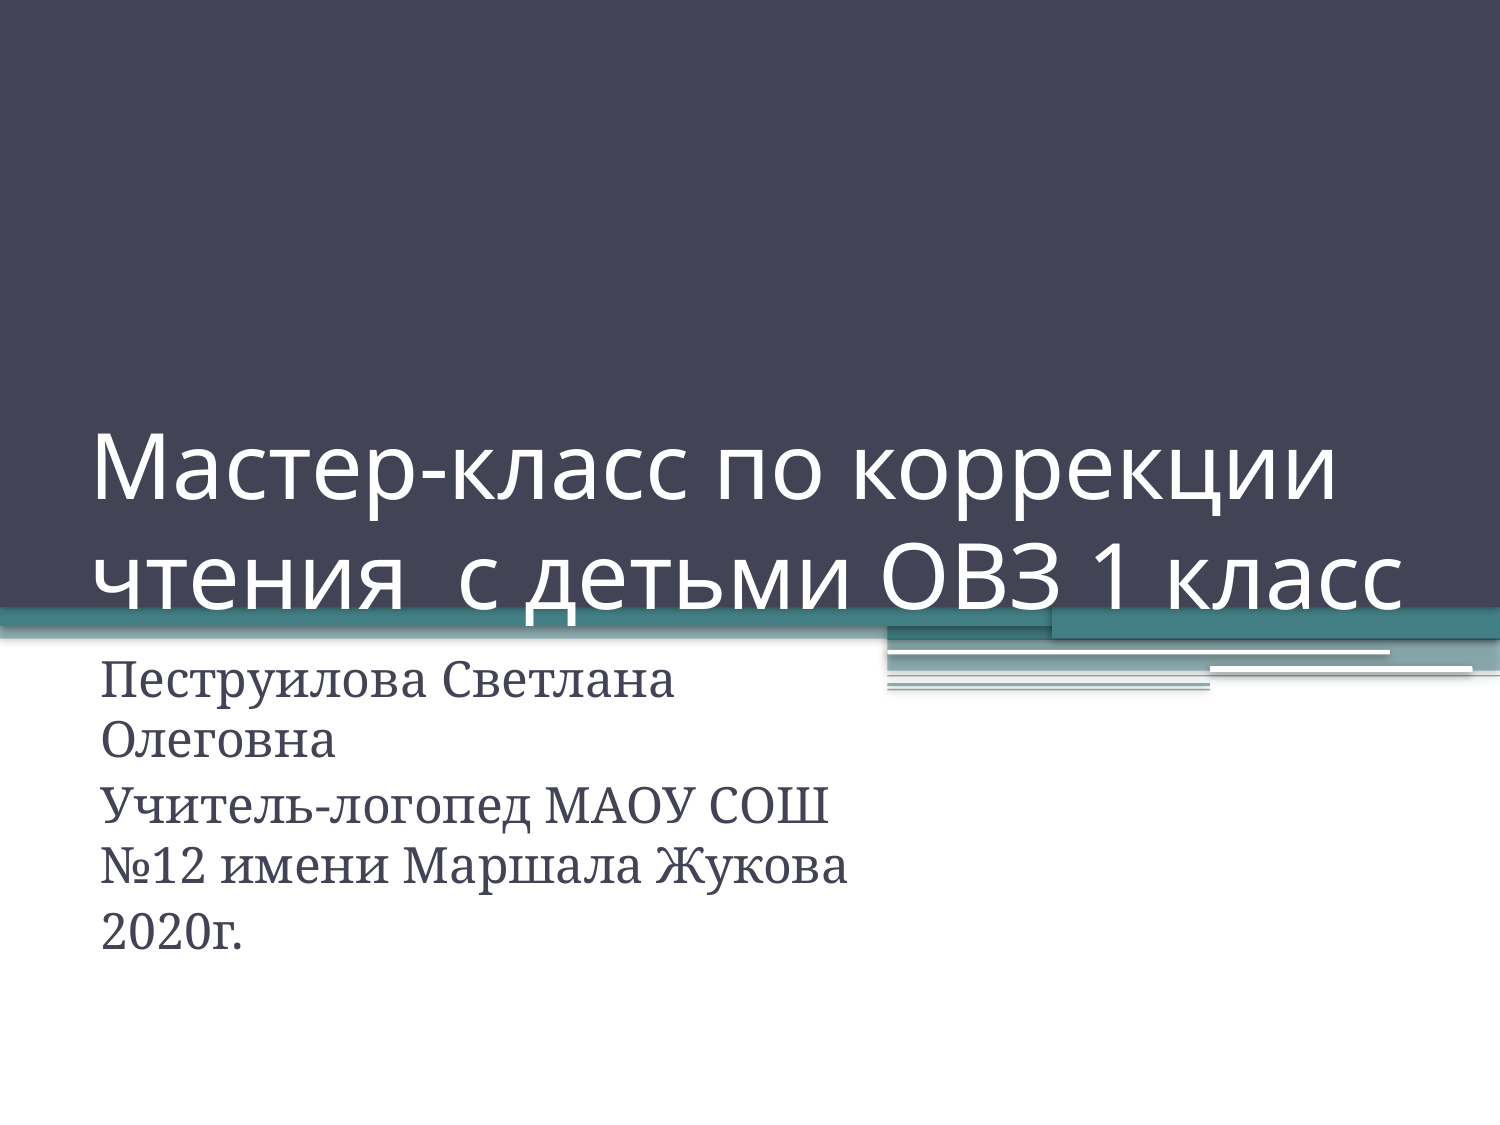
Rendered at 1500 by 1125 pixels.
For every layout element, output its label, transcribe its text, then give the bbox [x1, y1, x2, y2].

subtitle Пеструилова Светлана Олеговна Учитель-логопед МАОУ СОШ №12 имени Маршала Жукова 2020г. [75, 639, 888, 928]
title Мастер-класс по коррекции чтения с детьми ОВЗ 1 класс [75, 394, 1463, 636]
